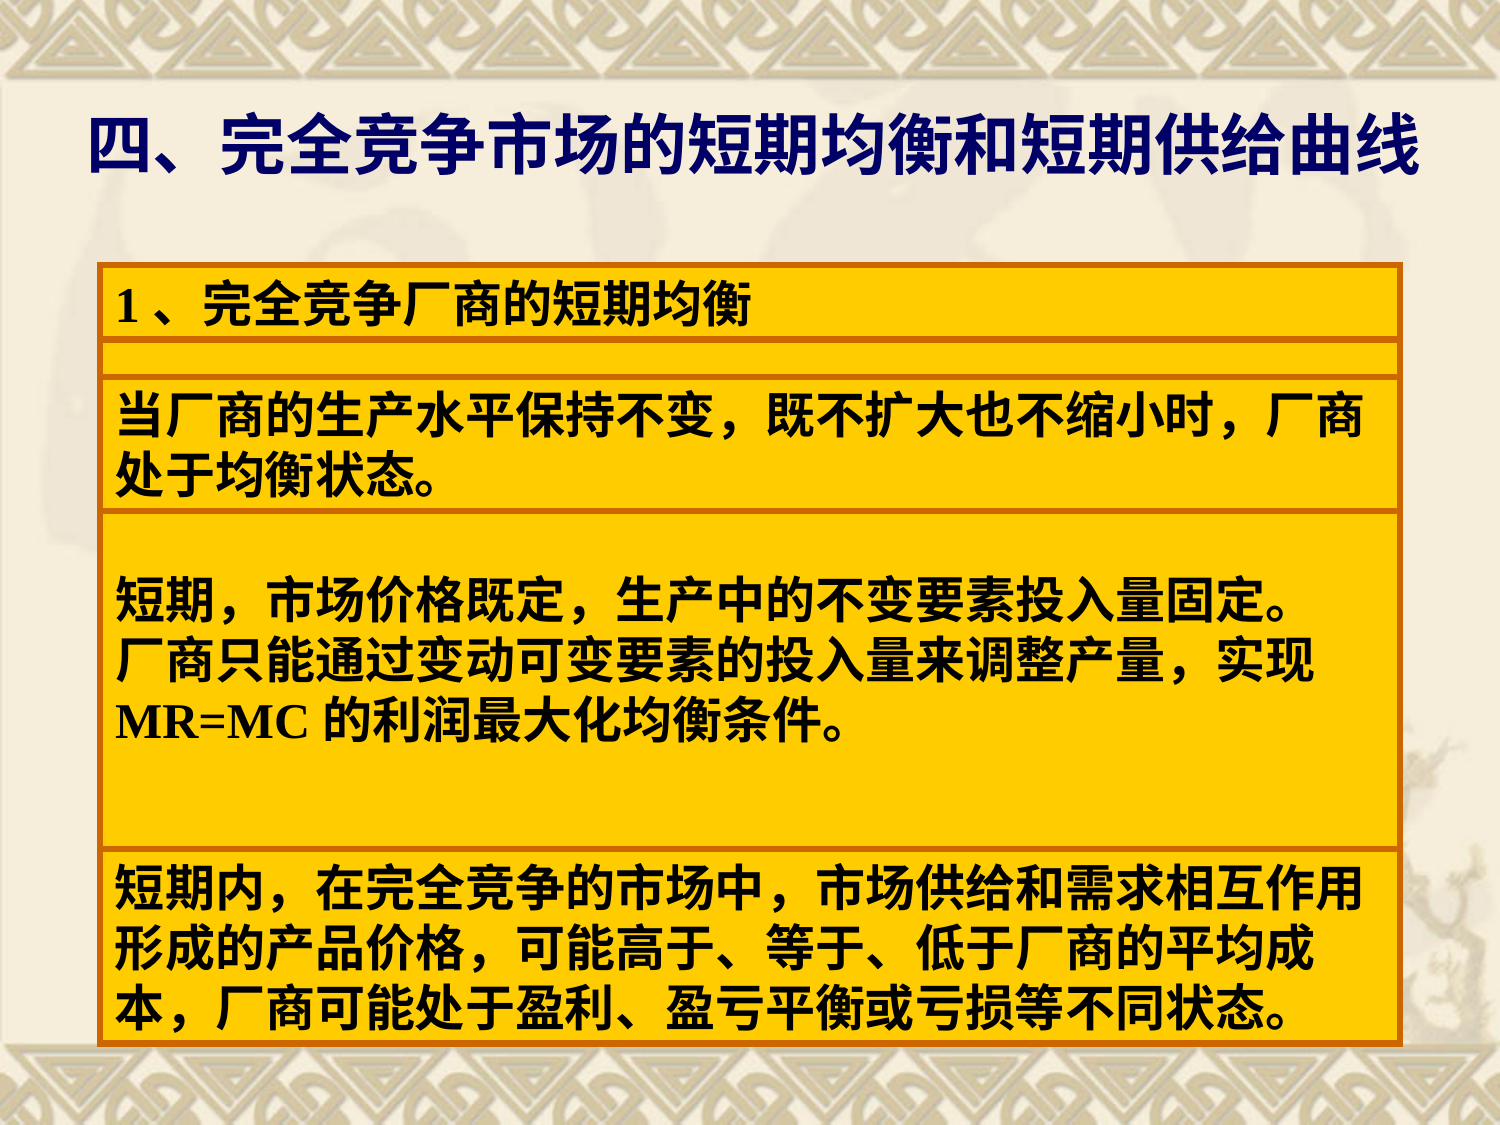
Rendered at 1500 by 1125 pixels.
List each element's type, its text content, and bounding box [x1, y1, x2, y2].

picture [0, 0, 1500, 1125]
list 短期，市场价格既定，生产中的不变要素投入量固定。 厂商只能通过变动可变要素的投入量来调整产量，实现MR=MC的利润最大化均衡条件。 [100, 512, 1400, 848]
list 短期，市场价格既定，生产中的不变要素投入量固定。 厂商只能通过变动可变要素的投入量来调整产量，实现MR=MC的利润最大化均衡条件。 [100, 340, 1400, 376]
title 四、完全竞争市场的短期均衡和短期供给曲线 [53, 78, 1455, 208]
text_box 当厂商的生产水平保持不变，既不扩大也不缩小时，厂商处于均衡状态。 [100, 376, 1400, 512]
text_box 1、完全竞争厂商的短期均衡 [100, 264, 1400, 340]
text_box 短期内，在完全竞争的市场中，市场供给和需求相互作用形成的产品价格，可能高于、等于、低于厂商的平均成本，厂商可能处于盈利、盈亏平衡或亏损等不同状态。 [100, 848, 1400, 1044]
